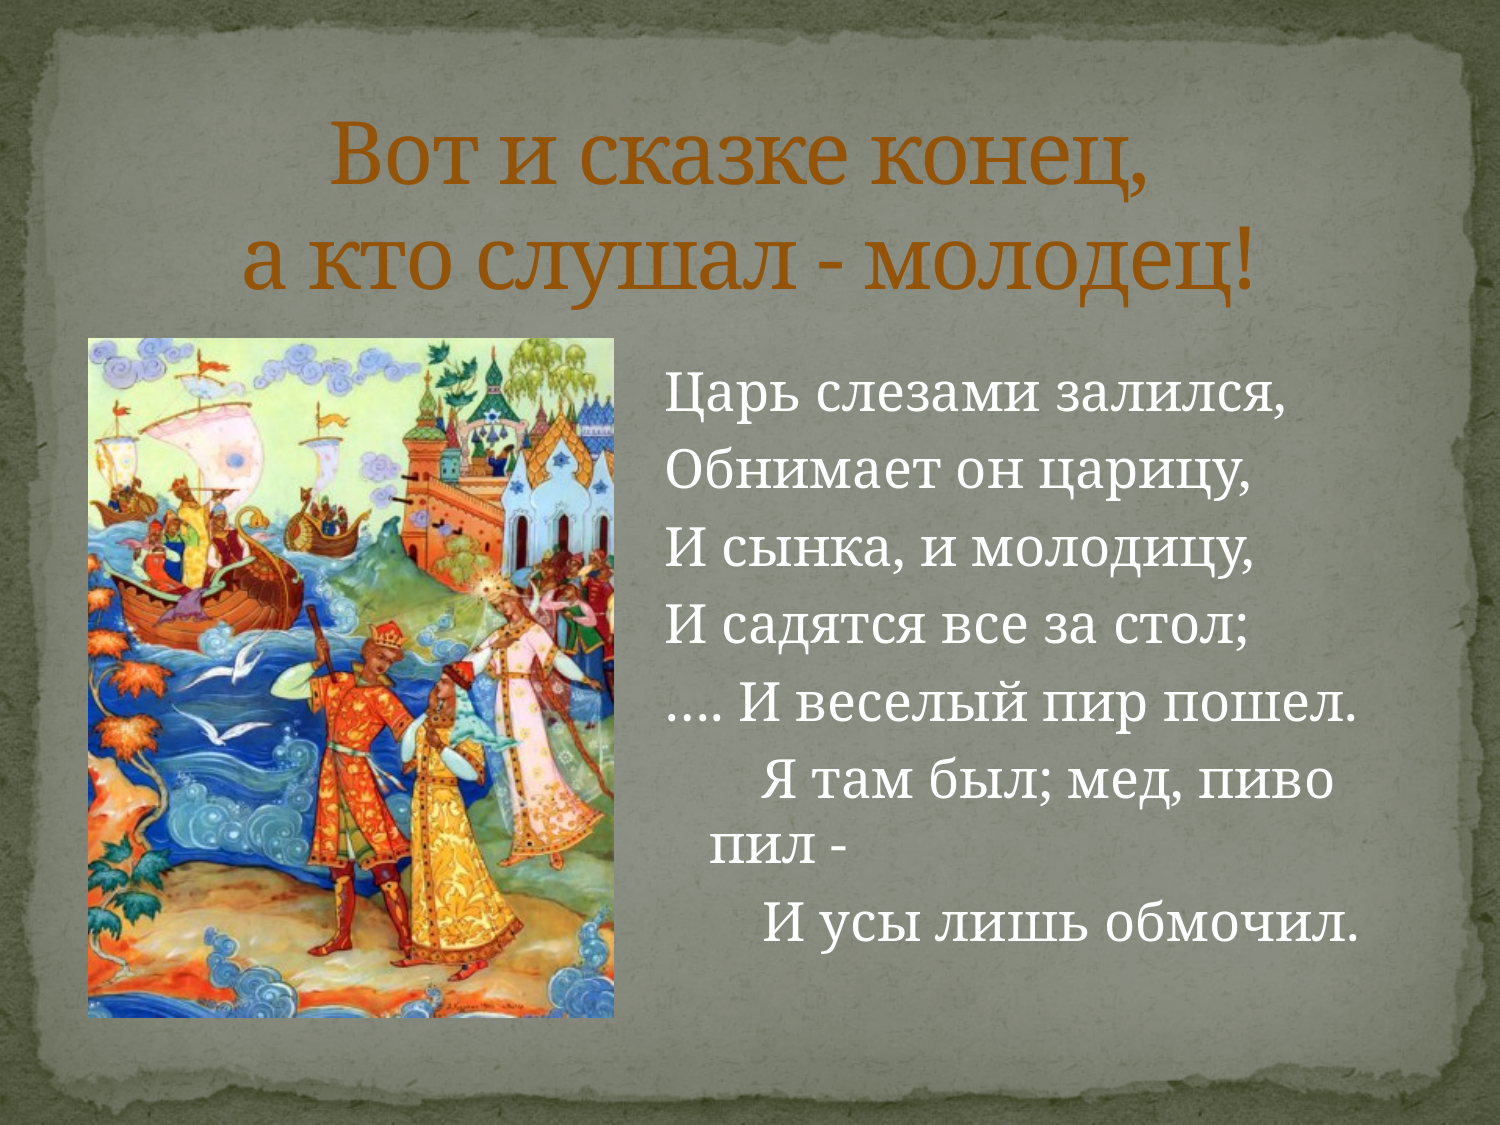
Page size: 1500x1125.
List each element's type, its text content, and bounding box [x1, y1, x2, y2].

picture [88, 338, 614, 1018]
list Царь слезами залился, Обнимает он царицу, И сынка, и молодицу, И садятся все за стол; …. И веселый пир пошел. Я там был; мед, пиво пил - И усы лишь обмочил. [649, 349, 1447, 1022]
title Вот и сказке конец, а кто слушал - молодец! [74, 45, 1425, 315]
